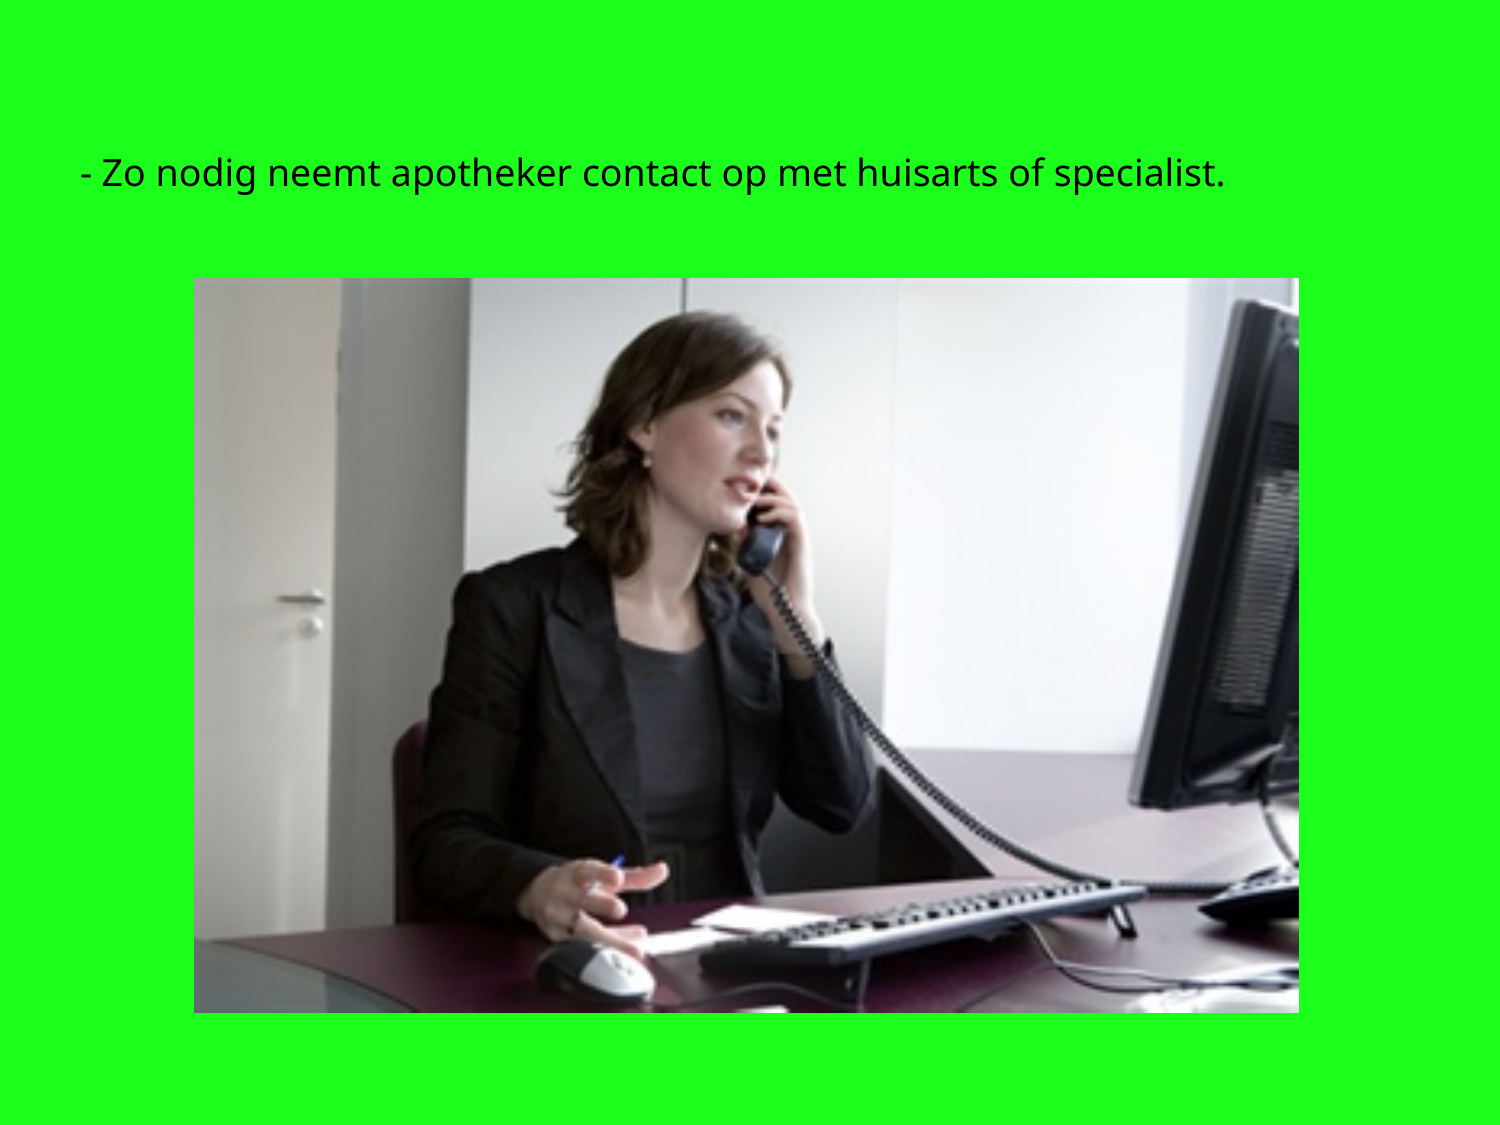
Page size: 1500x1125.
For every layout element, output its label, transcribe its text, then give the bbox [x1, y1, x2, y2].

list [194, 278, 1299, 1013]
title - Zo nodig neemt apotheker contact op met huisarts of specialist. [64, 78, 1415, 266]
